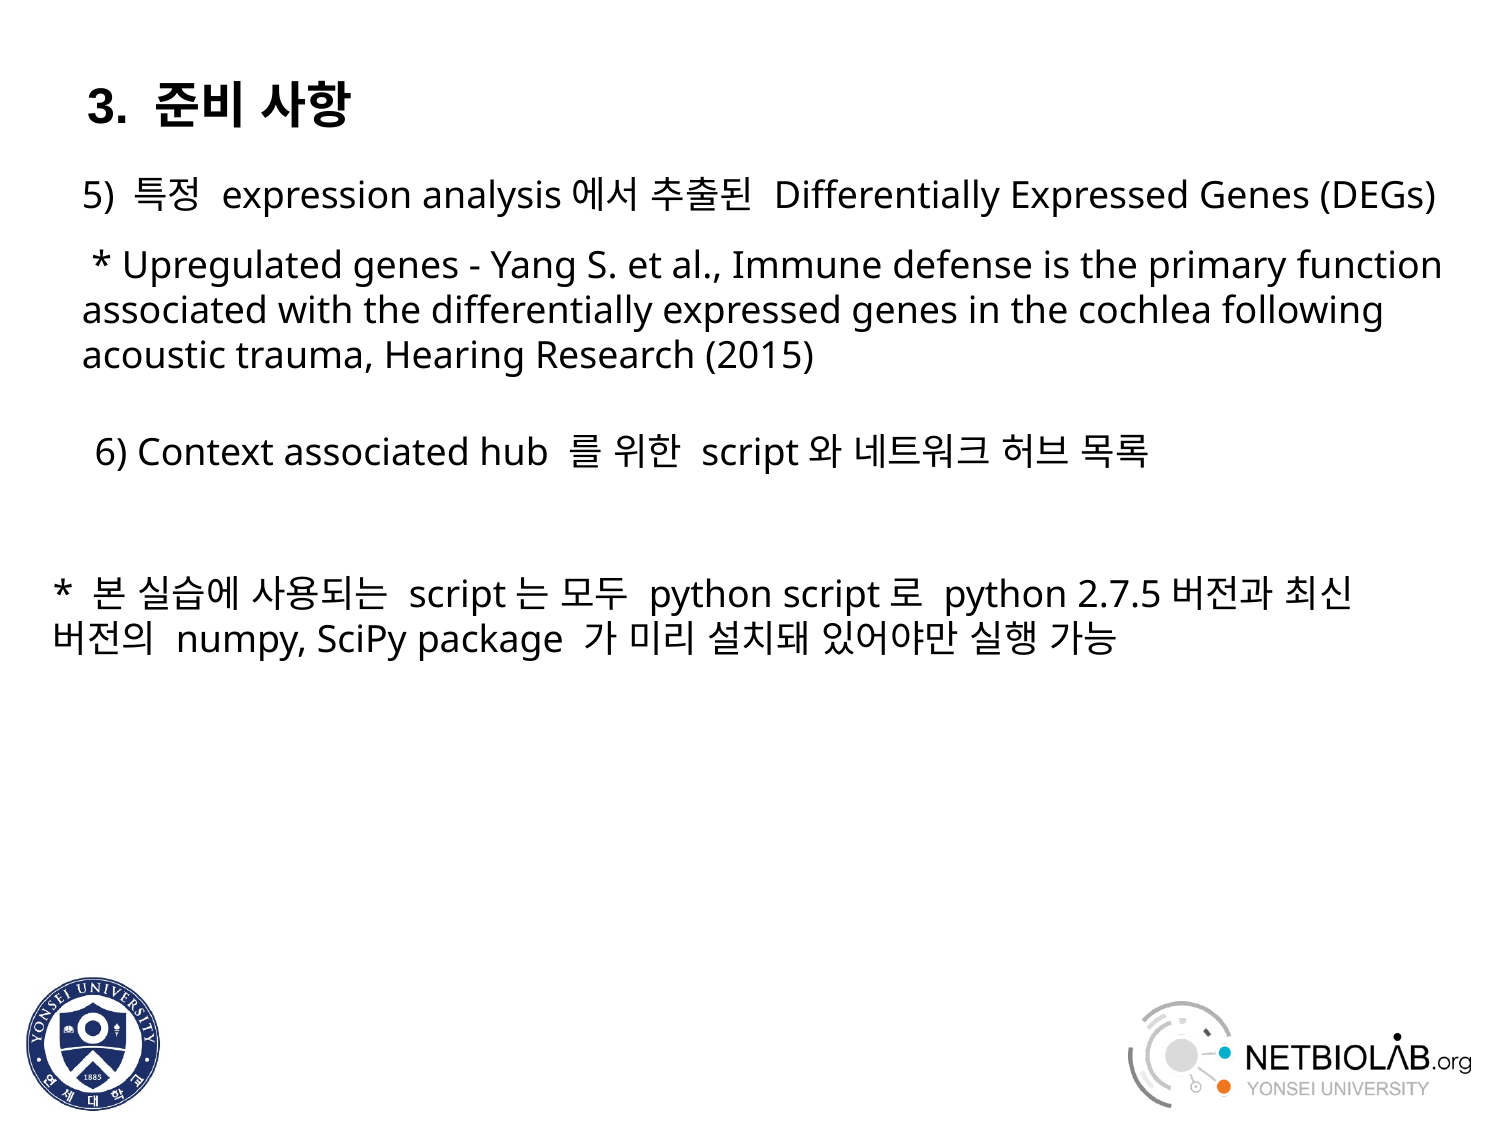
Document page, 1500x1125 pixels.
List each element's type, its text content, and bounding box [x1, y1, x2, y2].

text_box 5) 특정 expression analysis에서 추출된 Differentially Expressed Genes (DEGs) * Upregulated genes - Yang S. et al., Immune defense is the primary function associated with the differentially expressed genes in the cochlea following acoustic trauma, Hearing Research (2015) [67, 163, 1469, 384]
text_box * 본 실습에 사용되는 script는 모두 python script로 python 2.7.5버전과 최신 버전의 numpy, SciPy package 가 미리 설치돼 있어야만 실행 가능 [38, 562, 1469, 668]
text_box 3. 준비 사항 [72, 66, 368, 142]
text_box 6) Context associated hub 를 위한 script와 네트워크 허브 목록 [79, 420, 1166, 481]
picture [1127, 1001, 1471, 1108]
picture [24, 975, 161, 1112]
